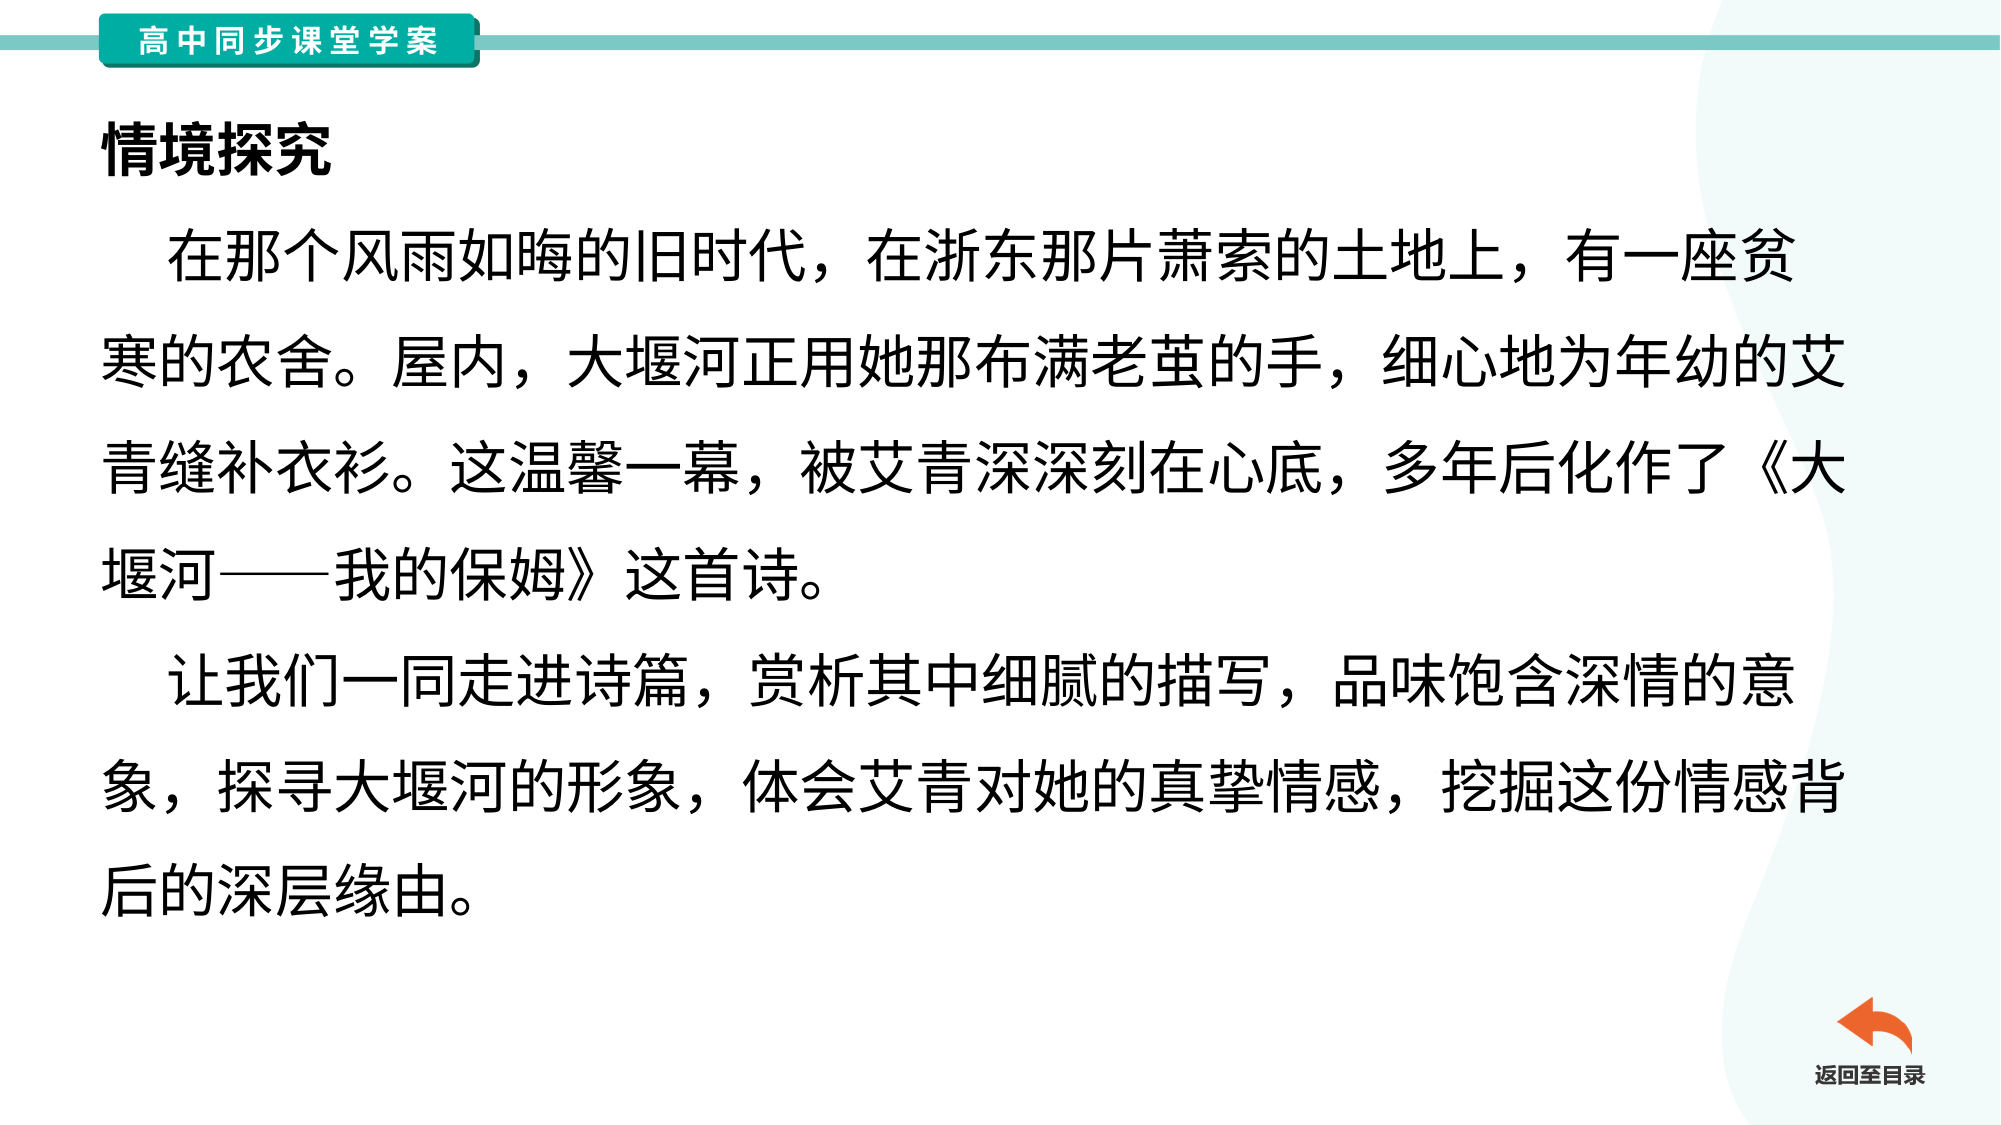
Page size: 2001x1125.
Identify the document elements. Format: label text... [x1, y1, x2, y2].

text_box 情境探究 在那个风雨如晦的旧时代，在浙东那片萧索的土地上，有一座贫 寒的农舍。屋内，大堰河正用她那布满老茧的手，细心地为年幼的艾 青缝补衣衫。这温馨一幕，被艾青深深刻在心底，多年后化作了《大 堰河——我的保姆》这首诗。 让我们一同走进诗篇，赏析其中细腻的描写，品味饱含深情的意 象，探寻大堰河的形象，体会艾青对她的真挚情感，挖掘这份情感背 后的深层缘由。 [100, 76, 1899, 914]
picture [0, 0, 2000, 1125]
